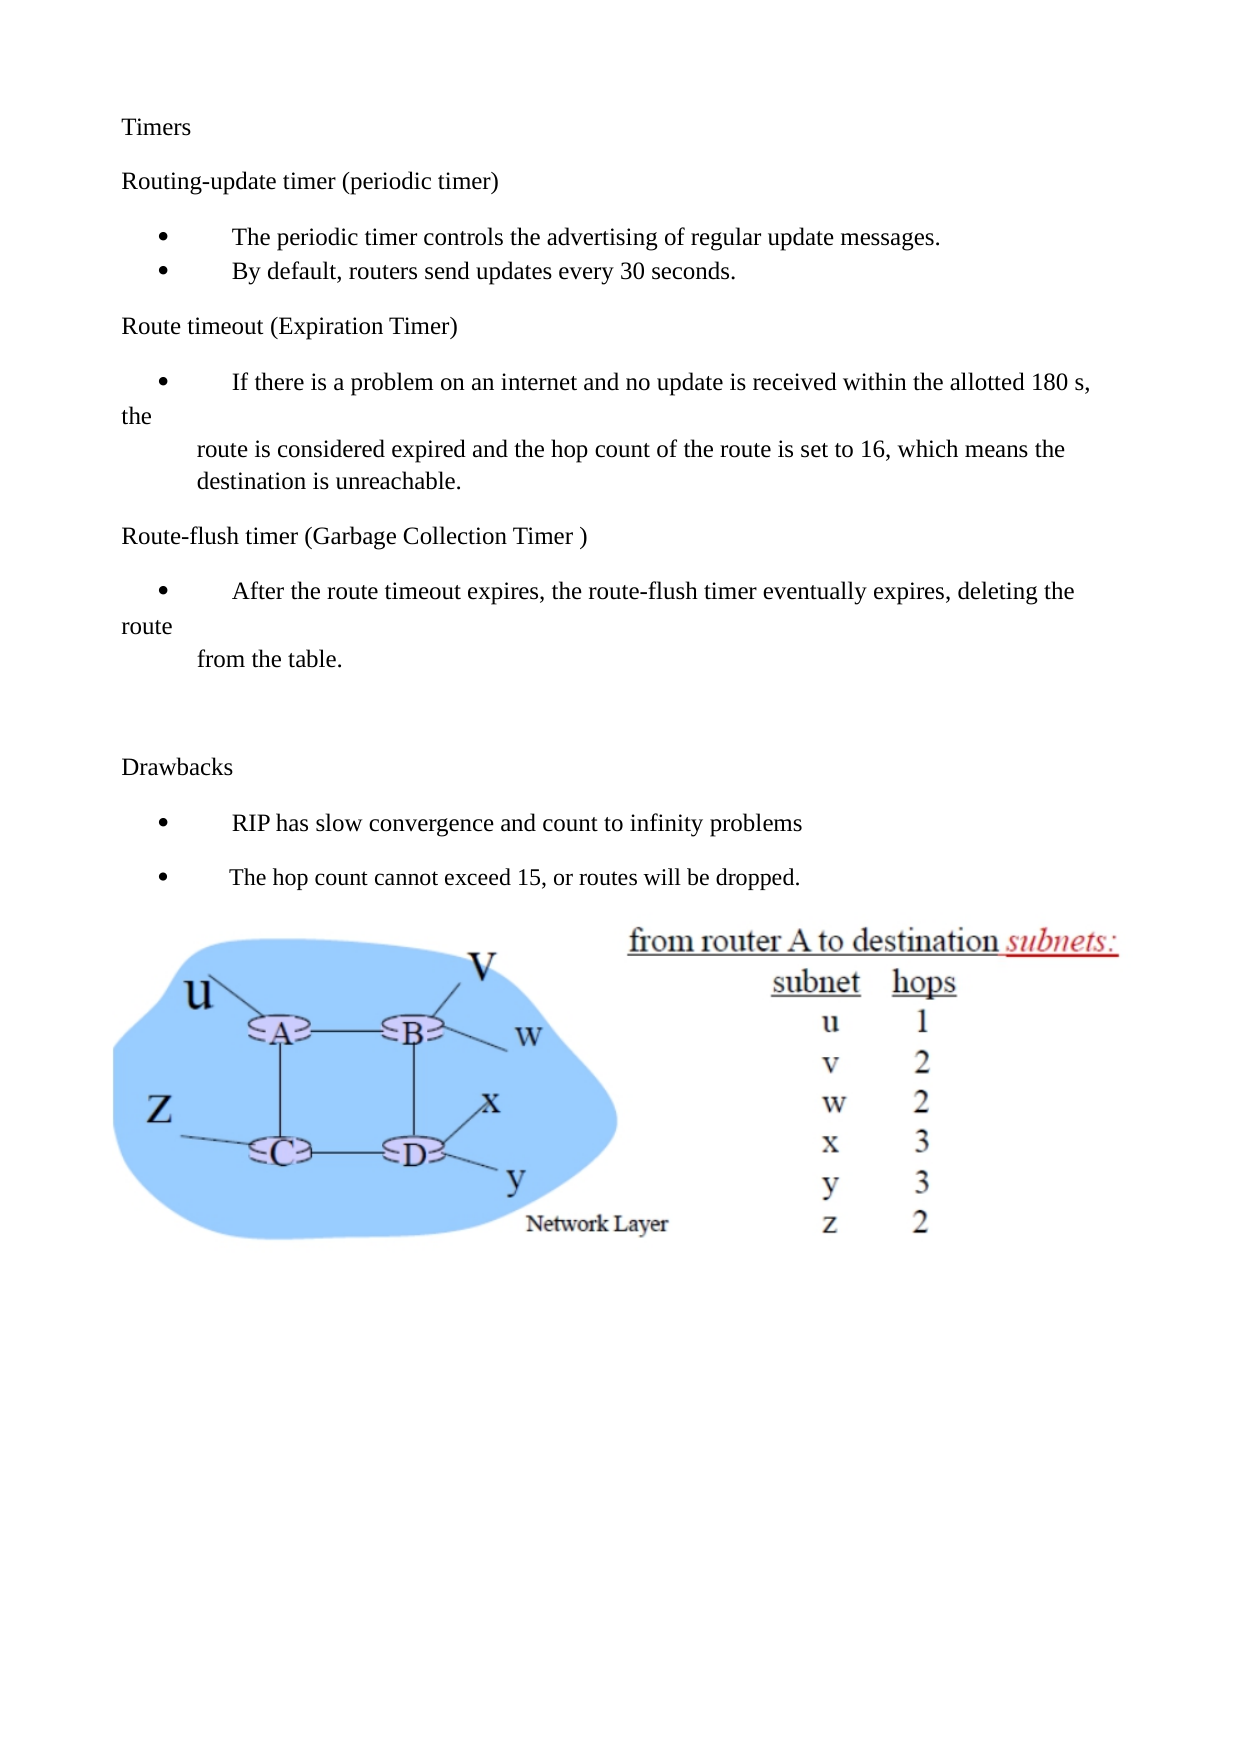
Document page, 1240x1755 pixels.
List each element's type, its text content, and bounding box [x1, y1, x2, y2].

text_box Timers Routing-update timer (periodic timer)  The periodic timer controls the advertising of regular update messages.  By default, routers send updates every 30 seconds. Route timeout (Expiration Timer)  If there is a problem on an internet and no update is received within the allotted 180 s, the route is considered expired and the hop count of the route is set to 16, which means the destination is unreachable. Route-flush timer (Garbage Collection Timer )  After the route timeout expires, the route-flush timer eventually expires, deleting the route from the table. Drawbacks  RIP has slow convergence and count to infinity problems  The hop count cannot exceed 15, or routes will be dropped. [121, 111, 1096, 822]
picture [112, 912, 1143, 1264]
